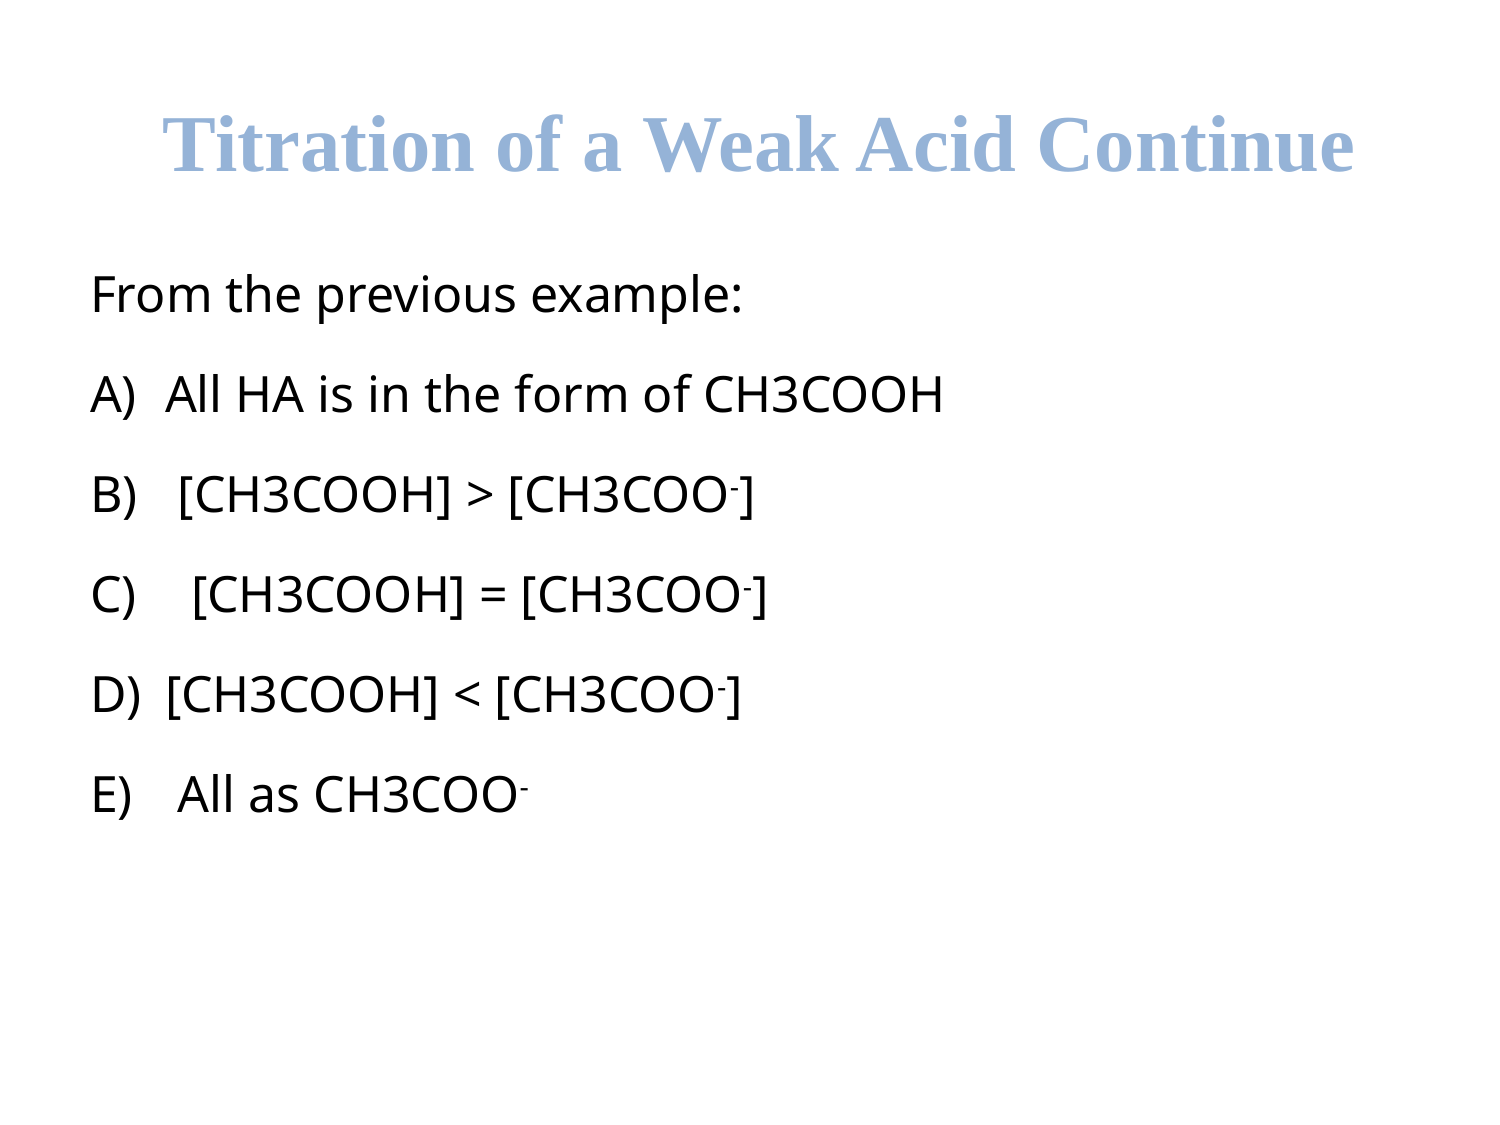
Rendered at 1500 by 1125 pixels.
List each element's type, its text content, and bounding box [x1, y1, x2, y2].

title Titration of a Weak Acid Continue [75, 45, 1425, 224]
list From the previous example: All HA is in the form of CH3COOH [CH3COOH] > [CH3COO-] [CH3COOH] = [CH3COO-] [CH3COOH] < [CH3COO-] All as CH3COO- [75, 224, 1463, 1125]
